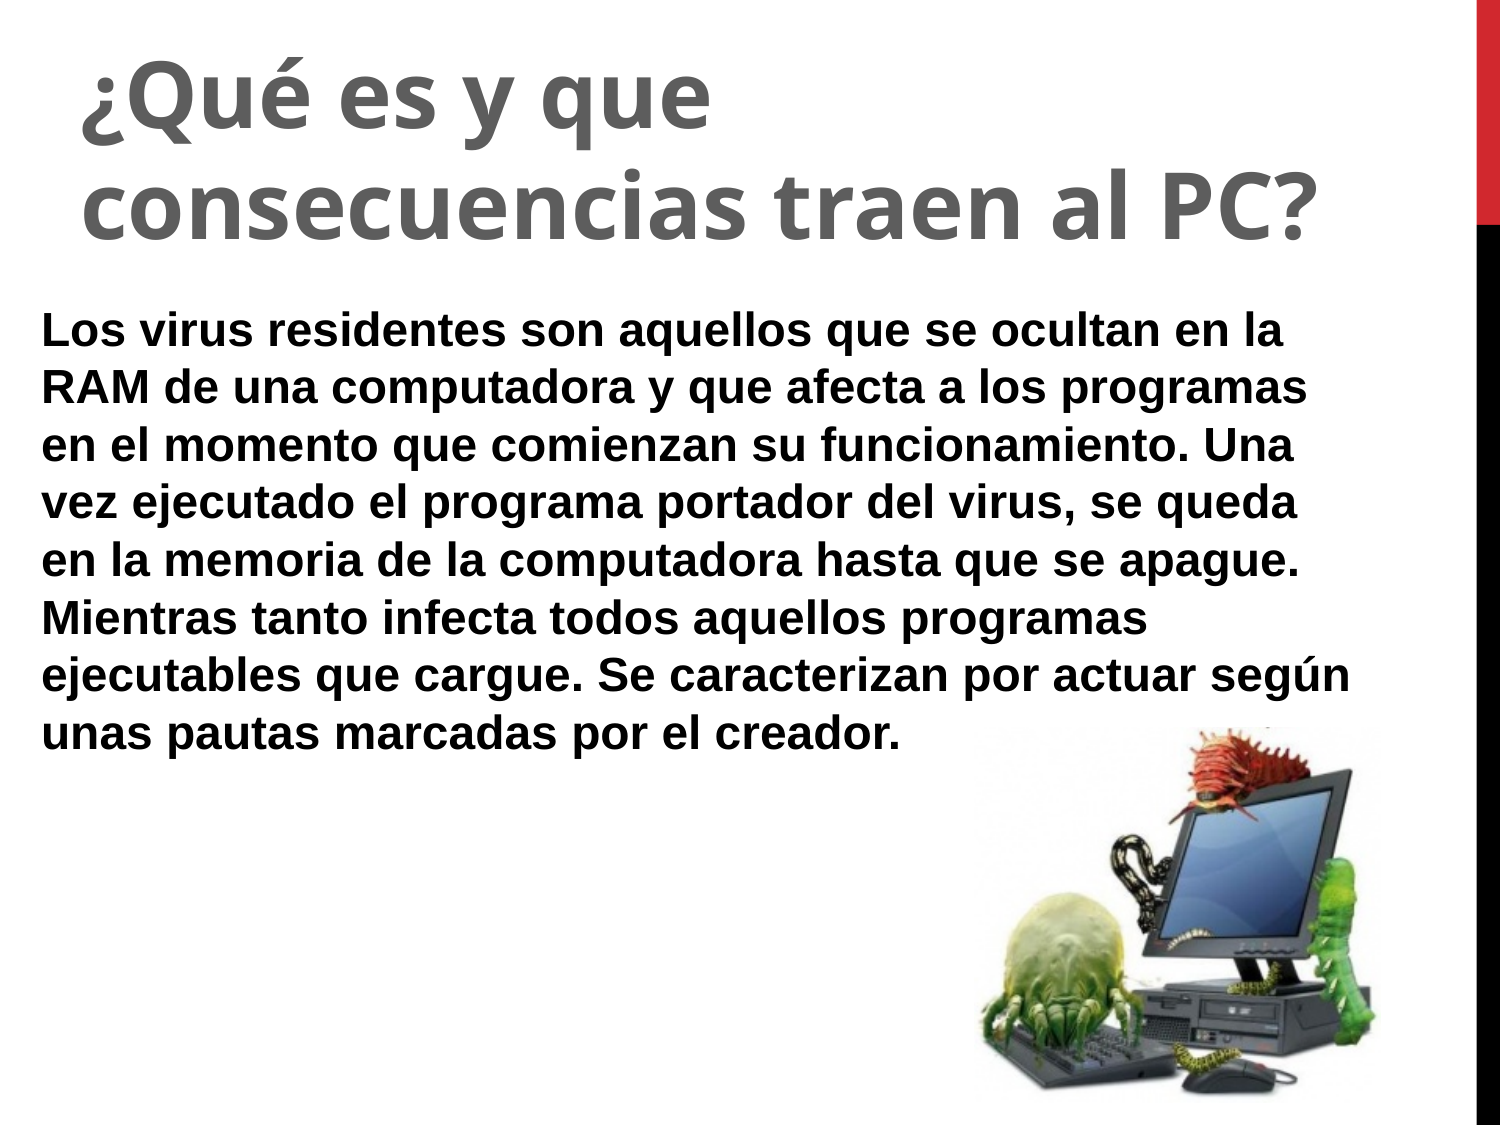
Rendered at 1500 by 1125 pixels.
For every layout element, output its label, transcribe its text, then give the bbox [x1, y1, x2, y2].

title ¿Qué es y que consecuencias traen al PC? [64, 78, 1415, 266]
list Los virus residentes son aquellos que se ocultan en la RAM de una computadora y que afecta a los programas en el momento que comienzan su funcionamiento. Una vez ejecutado el programa portador del virus, se queda en la memoria de la computadora hasta que se apague. Mientras tanto infecta todos aquellos programas ejecutables que cargue. Se caracterizan por actuar según unas pautas marcadas por el creador. [26, 290, 1376, 811]
picture [973, 727, 1382, 1104]
